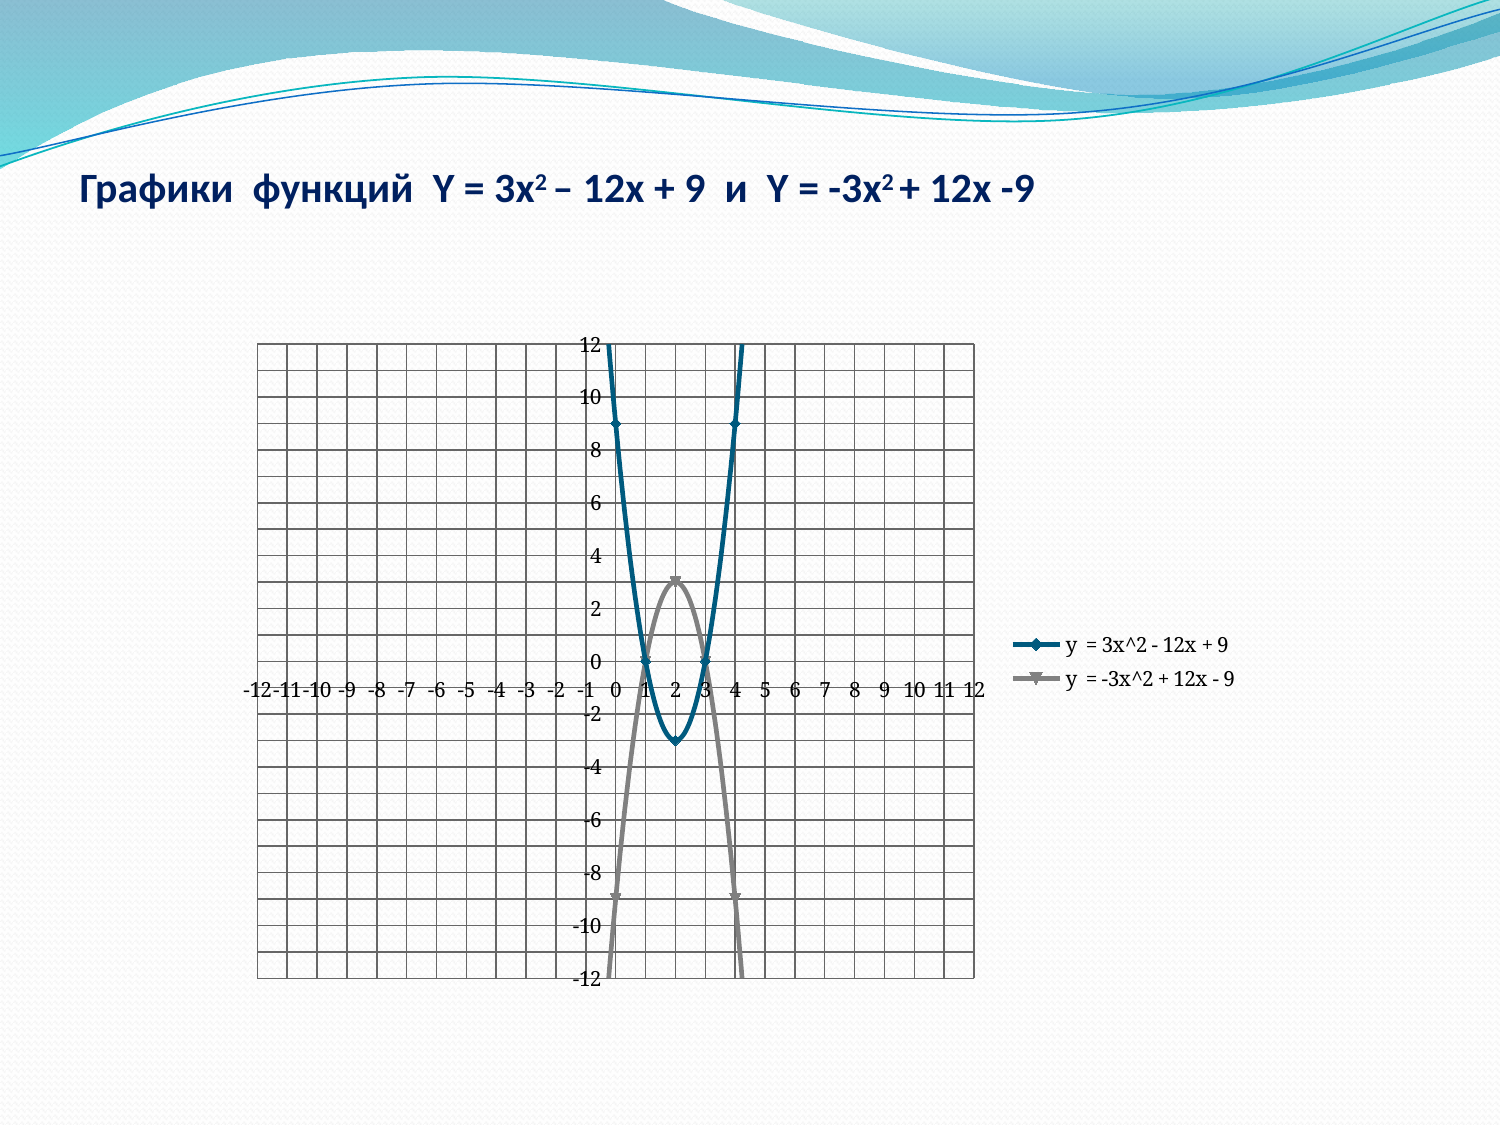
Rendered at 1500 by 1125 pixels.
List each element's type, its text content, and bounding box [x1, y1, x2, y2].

chart [222, 316, 1255, 1007]
title Графики функций Y = 3x2 – 12x + 9 и Y = -3x2 + 12x -9 [79, 23, 1430, 211]
